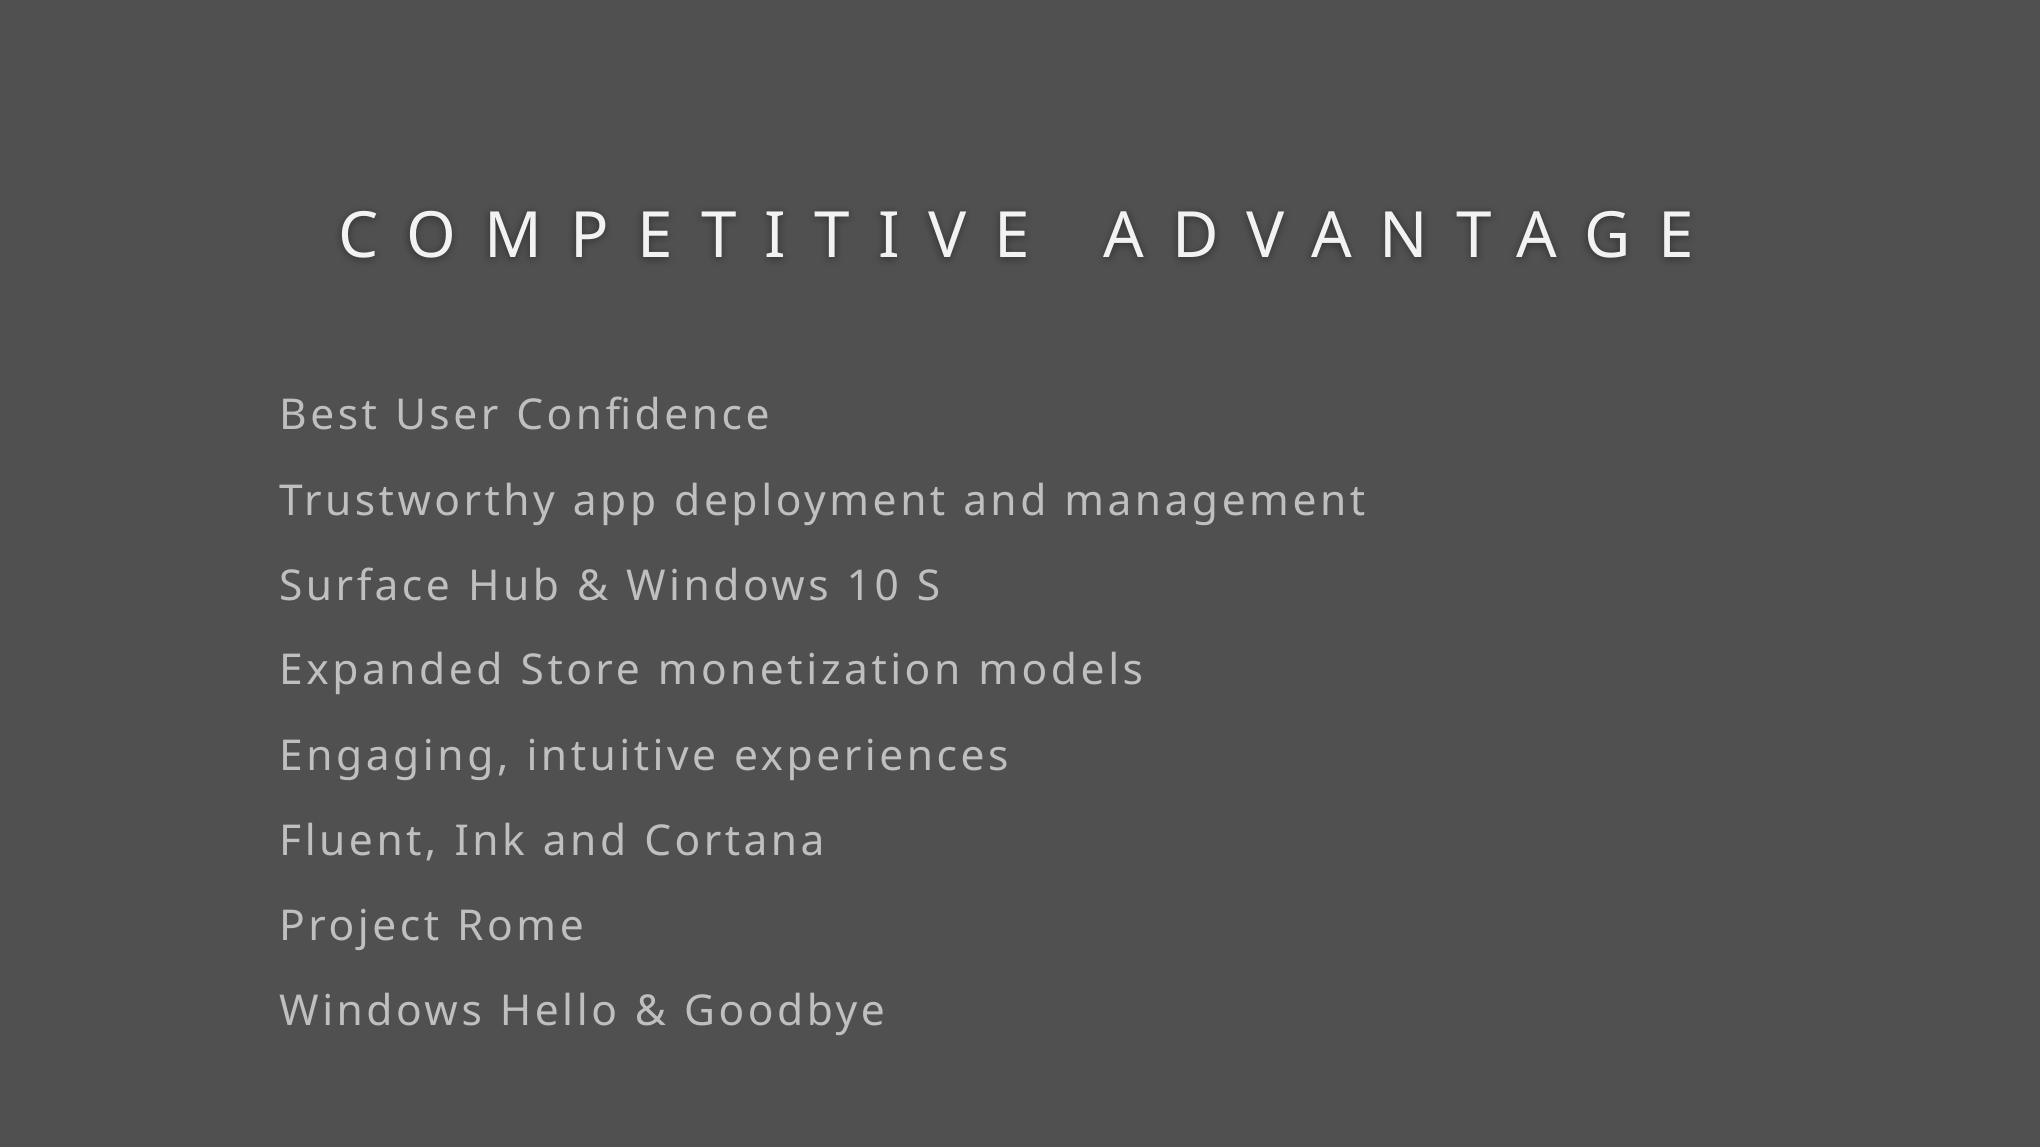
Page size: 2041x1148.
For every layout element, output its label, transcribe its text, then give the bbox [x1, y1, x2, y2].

list Best User Confidence Trustworthy app deployment and management Surface Hub & Windows 10 S Expanded Store monetization models Engaging, intuitive experiences Fluent, Ink and Cortana Project Rome Windows Hello & Goodbye [255, 337, 1779, 1059]
list Competitive advantage [255, 187, 1779, 287]
